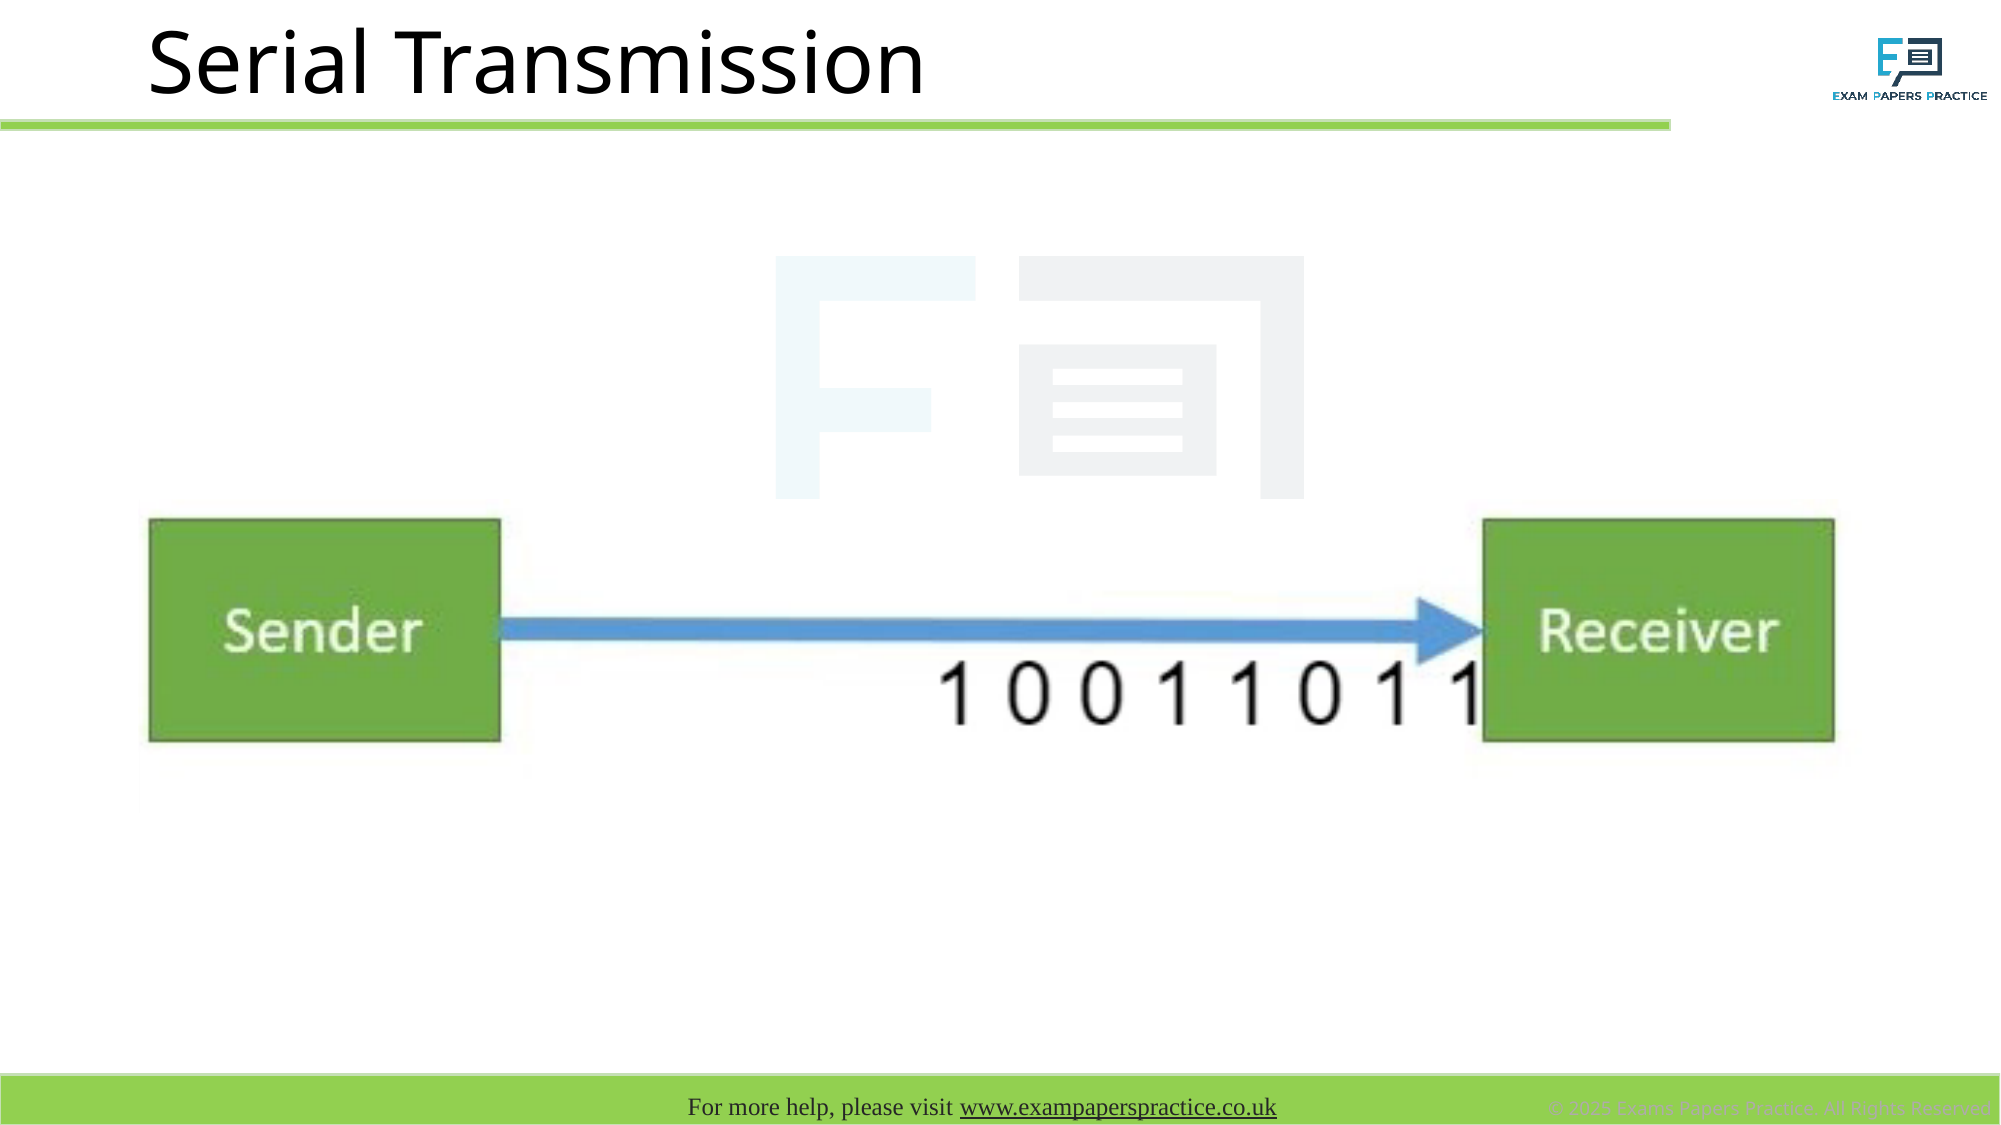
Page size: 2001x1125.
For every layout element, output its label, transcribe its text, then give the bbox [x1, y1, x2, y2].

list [137, 498, 1863, 814]
title Serial Transmission [132, 11, 1858, 121]
